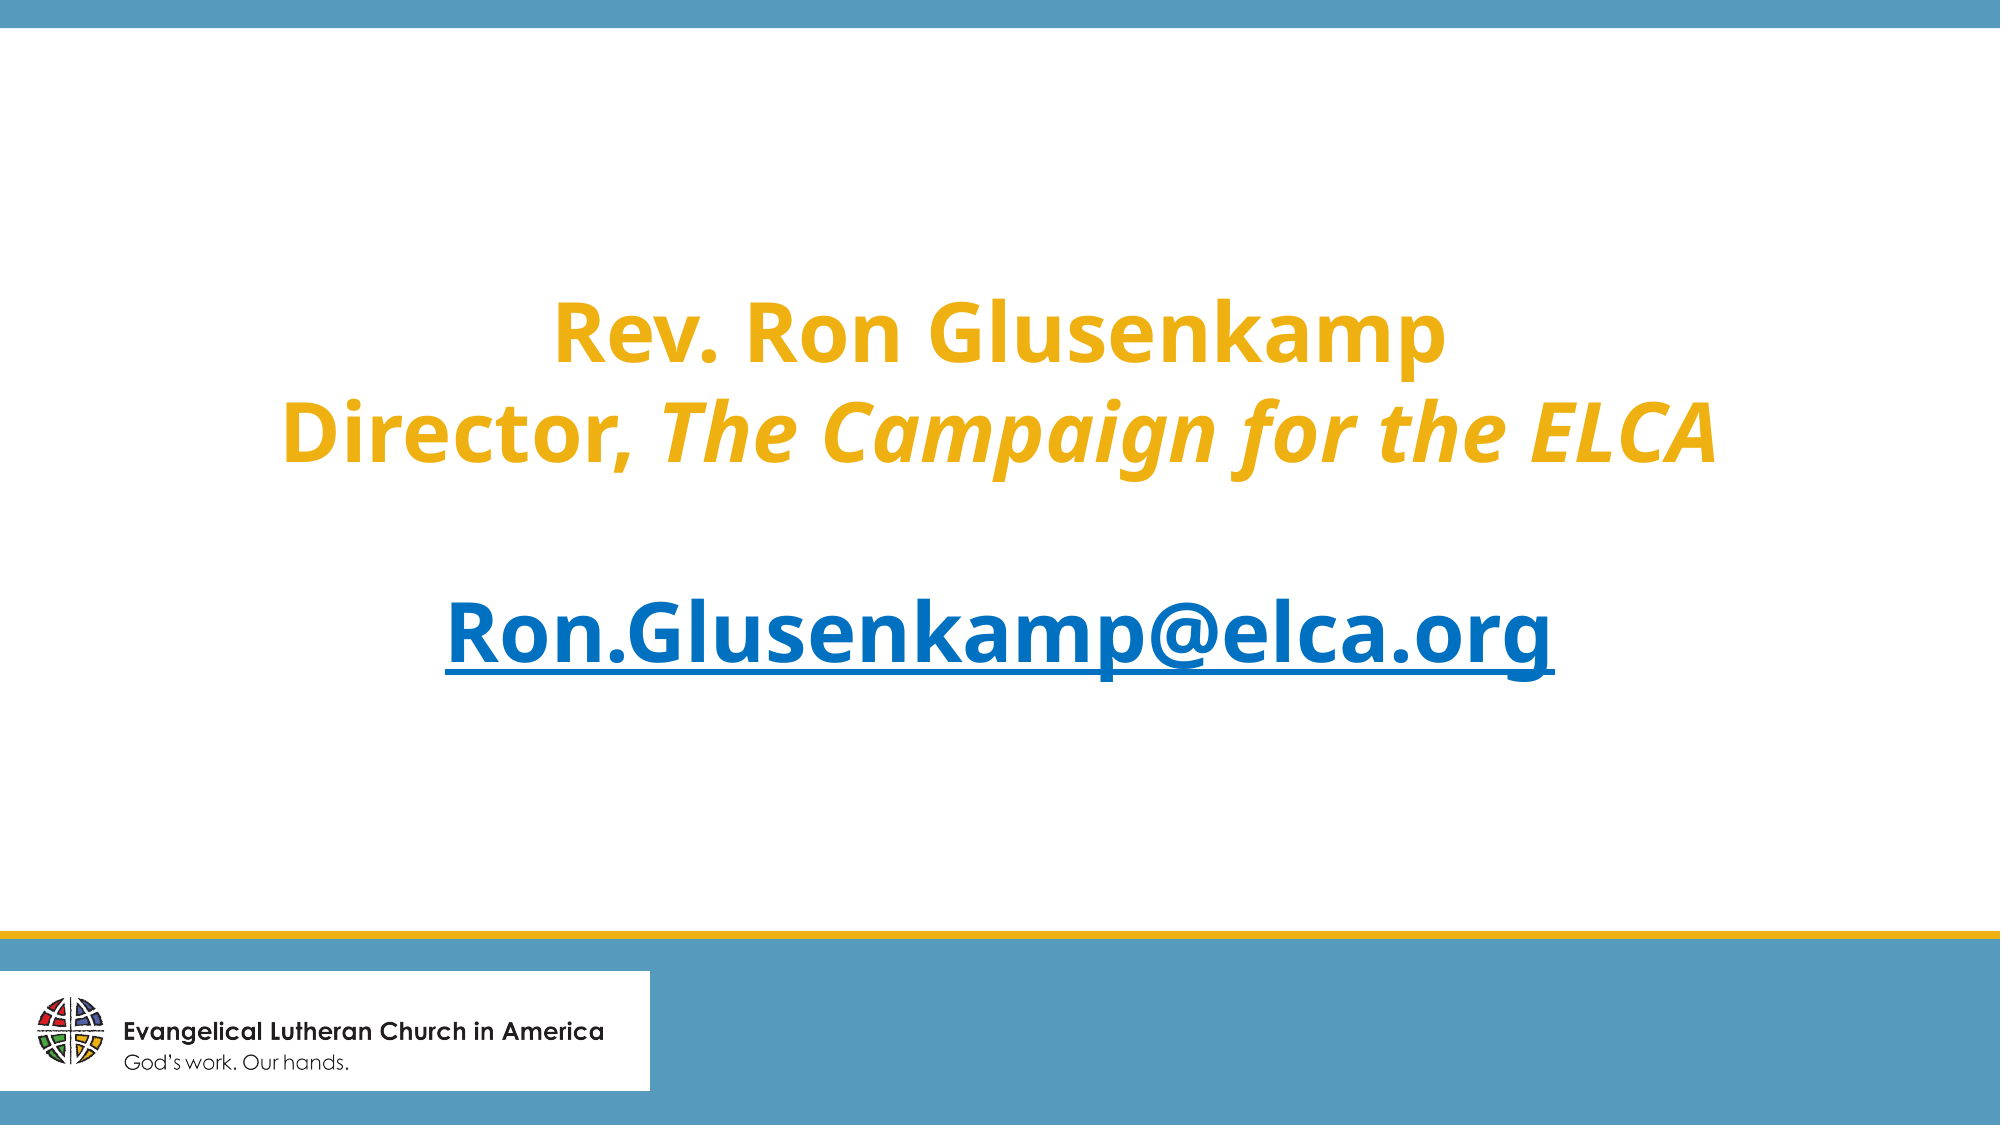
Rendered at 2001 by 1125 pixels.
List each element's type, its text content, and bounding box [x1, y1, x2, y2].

picture [37, 997, 603, 1071]
title Rev. Ron Glusenkamp Director, The Campaign for the ELCA Ron.Glusenkamp@elca.org [33, 172, 1967, 811]
